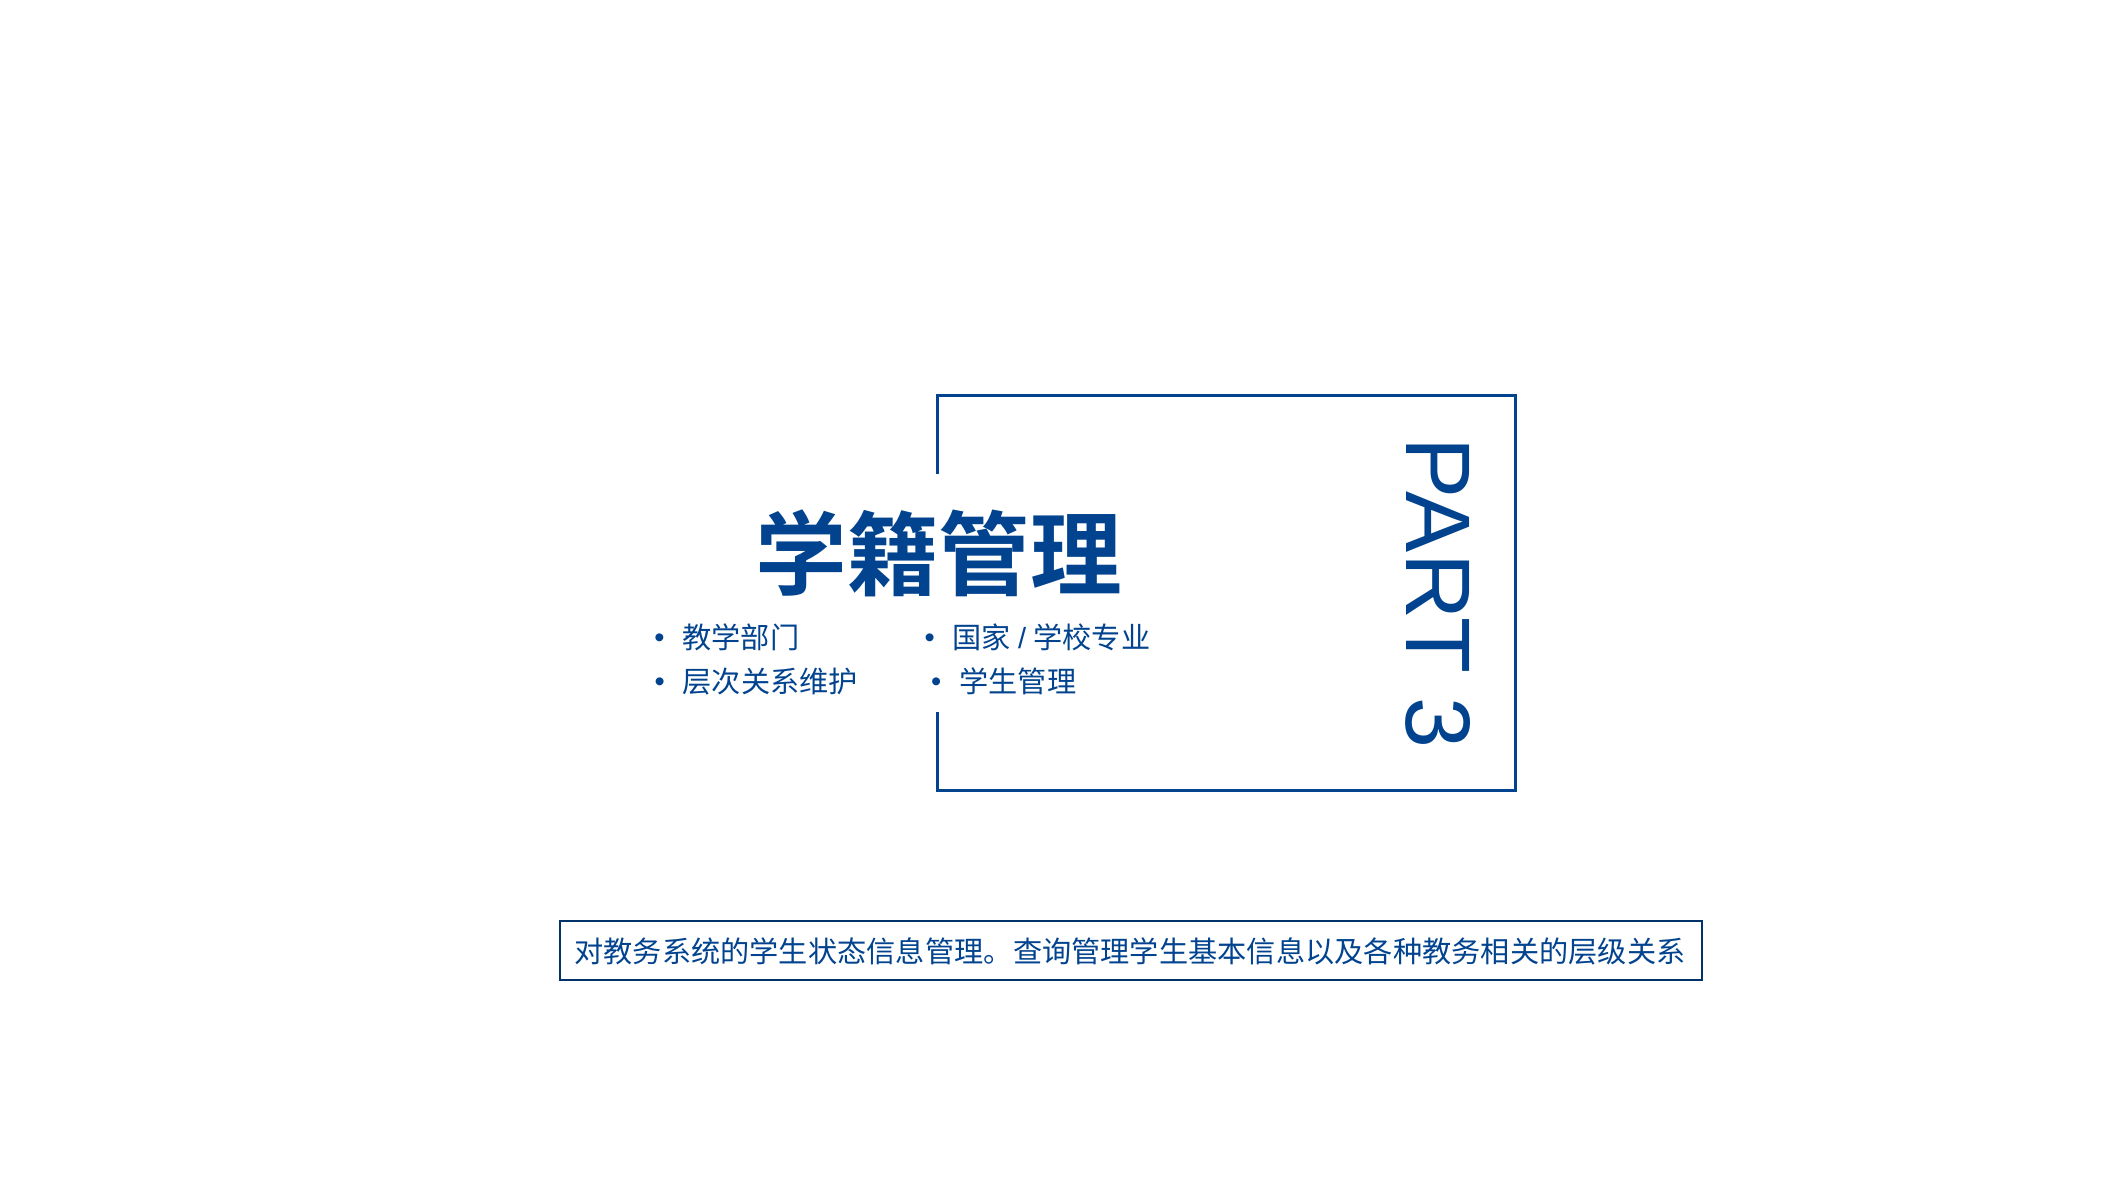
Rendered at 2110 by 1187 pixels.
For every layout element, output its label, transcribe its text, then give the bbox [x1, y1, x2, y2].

text_box 国家/学校专业 [924, 619, 1151, 655]
text_box [936, 395, 1517, 792]
text_box 学籍管理 [755, 496, 1407, 607]
text_box PART 3 [1395, 418, 1490, 768]
text_box 对教务系统的学生状态信息管理。查询管理学生基本信息以及各种教务相关的层级关系 [559, 920, 1703, 981]
text_box 教学部门 [654, 619, 800, 655]
text_box 层次关系维护 [654, 663, 859, 699]
text_box 学生管理 [931, 663, 1077, 699]
